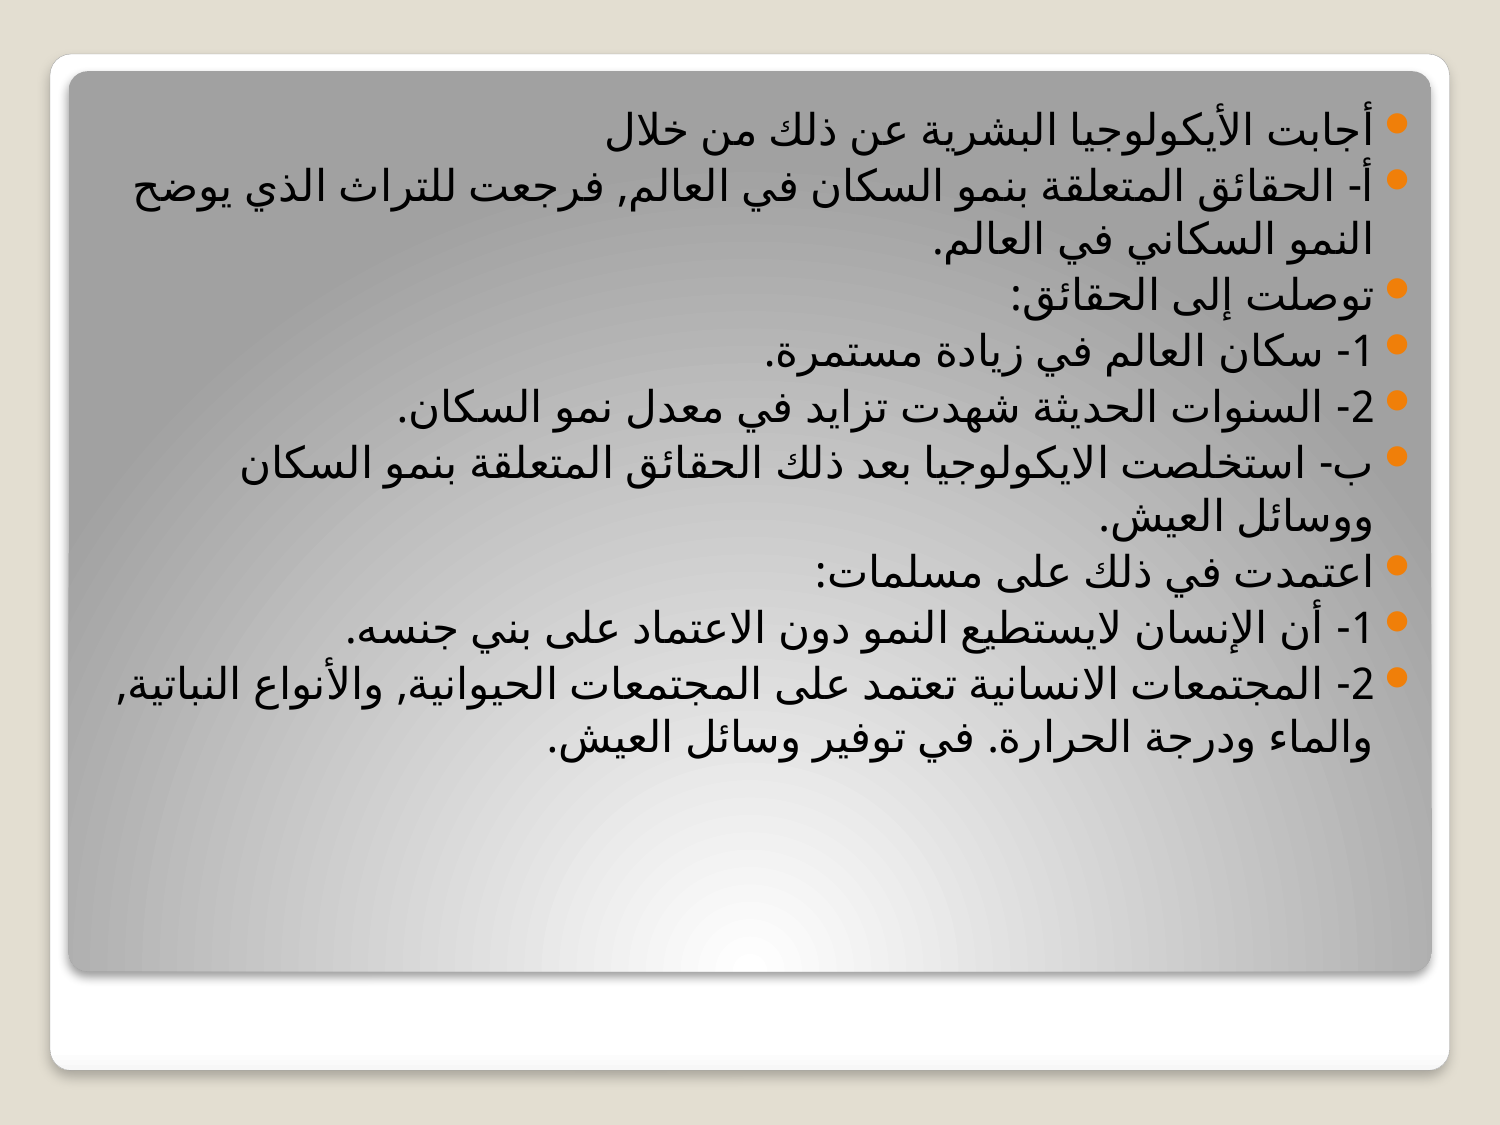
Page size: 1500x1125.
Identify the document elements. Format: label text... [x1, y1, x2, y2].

list أجابت الأيكولوجيا البشرية عن ذلك من خلال أ- الحقائق المتعلقة بنمو السكان في العالم, فرجعت للتراث الذي يوضح النمو السكاني في العالم. توصلت إلى الحقائق: 1- سكان العالم في زيادة مستمرة. 2- السنوات الحديثة شهدت تزايد في معدل نمو السكان. ب- استخلصت الايكولوجيا بعد ذلك الحقائق المتعلقة بنمو السكان ووسائل العيش. اعتمدت في ذلك على مسلمات: 1- أن الإنسان لايستطيع النمو دون الاعتماد على بني جنسه. 2- المجتمعات الانسانية تعتمد على المجتمعات الحيوانية, والأنواع النباتية, والماء ودرجة الحرارة. في توفير وسائل العيش. [82, 86, 1425, 774]
